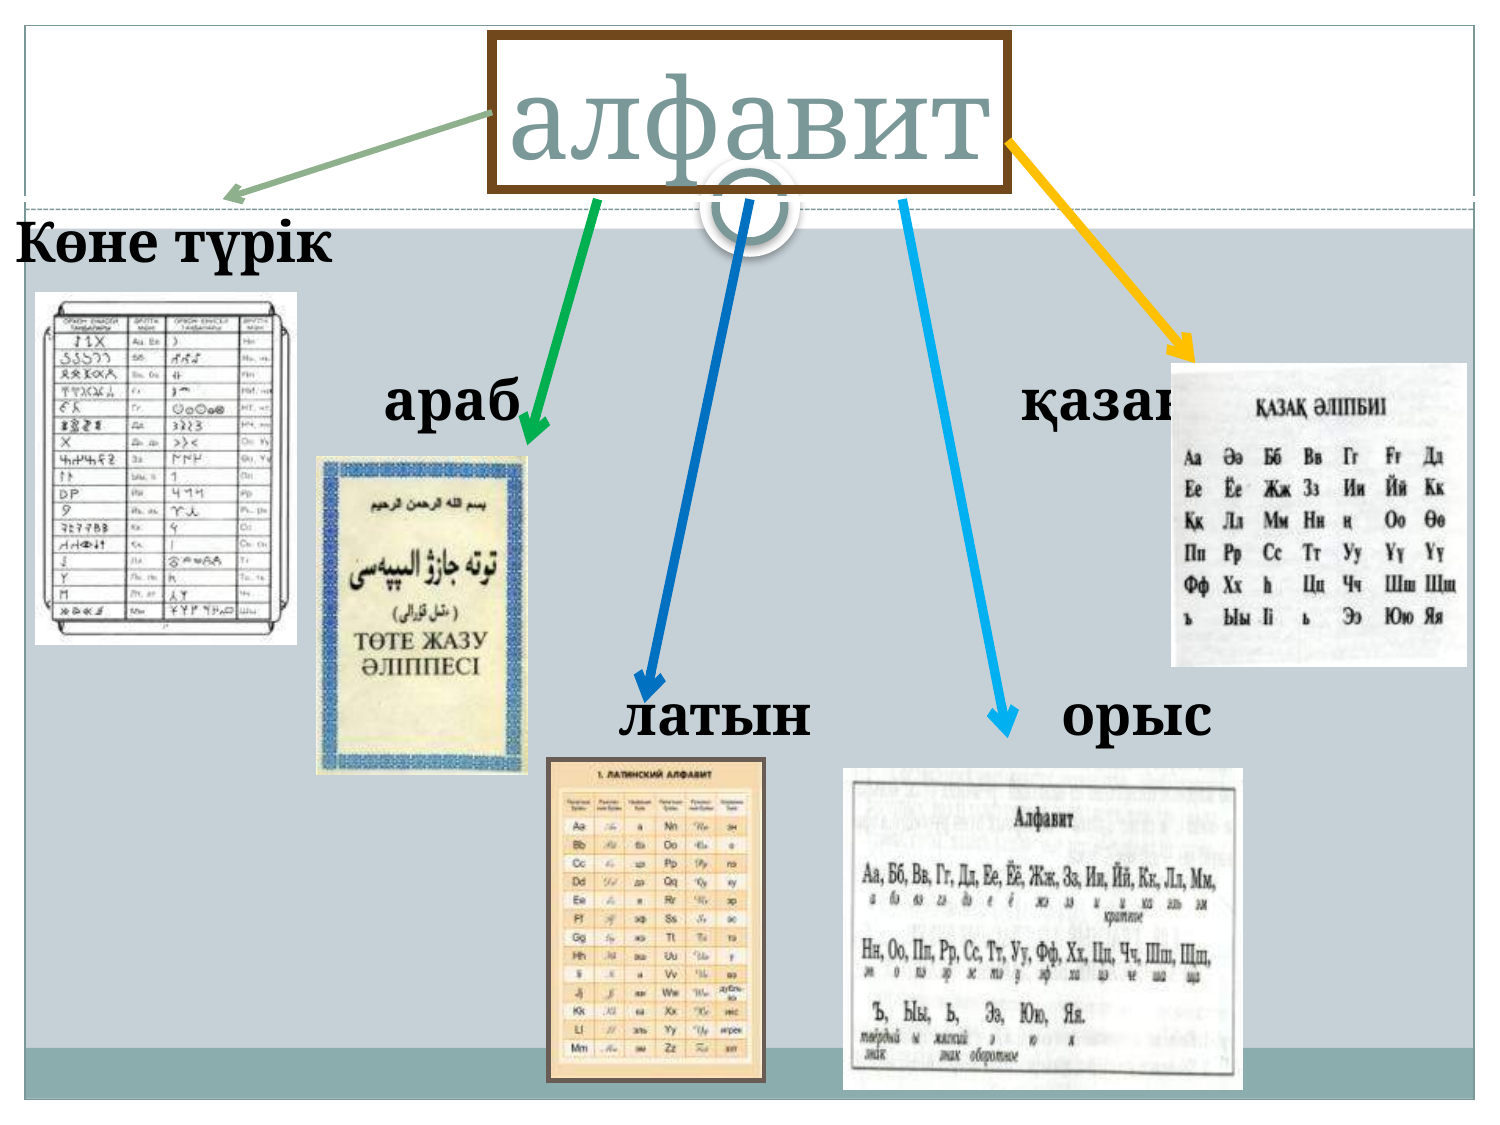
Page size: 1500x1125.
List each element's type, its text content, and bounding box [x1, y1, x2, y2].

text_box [685, 415, 1164, 522]
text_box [439, 286, 686, 358]
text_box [222, 111, 493, 200]
list Көне түрік араб қазақ латын орыс [0, 198, 1500, 1125]
picture [550, 761, 762, 1079]
picture [1171, 363, 1468, 667]
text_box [989, 157, 1214, 346]
picture [34, 292, 297, 645]
picture [843, 768, 1243, 1091]
picture [316, 456, 528, 775]
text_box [445, 398, 950, 505]
title алфавит [491, 34, 1008, 190]
